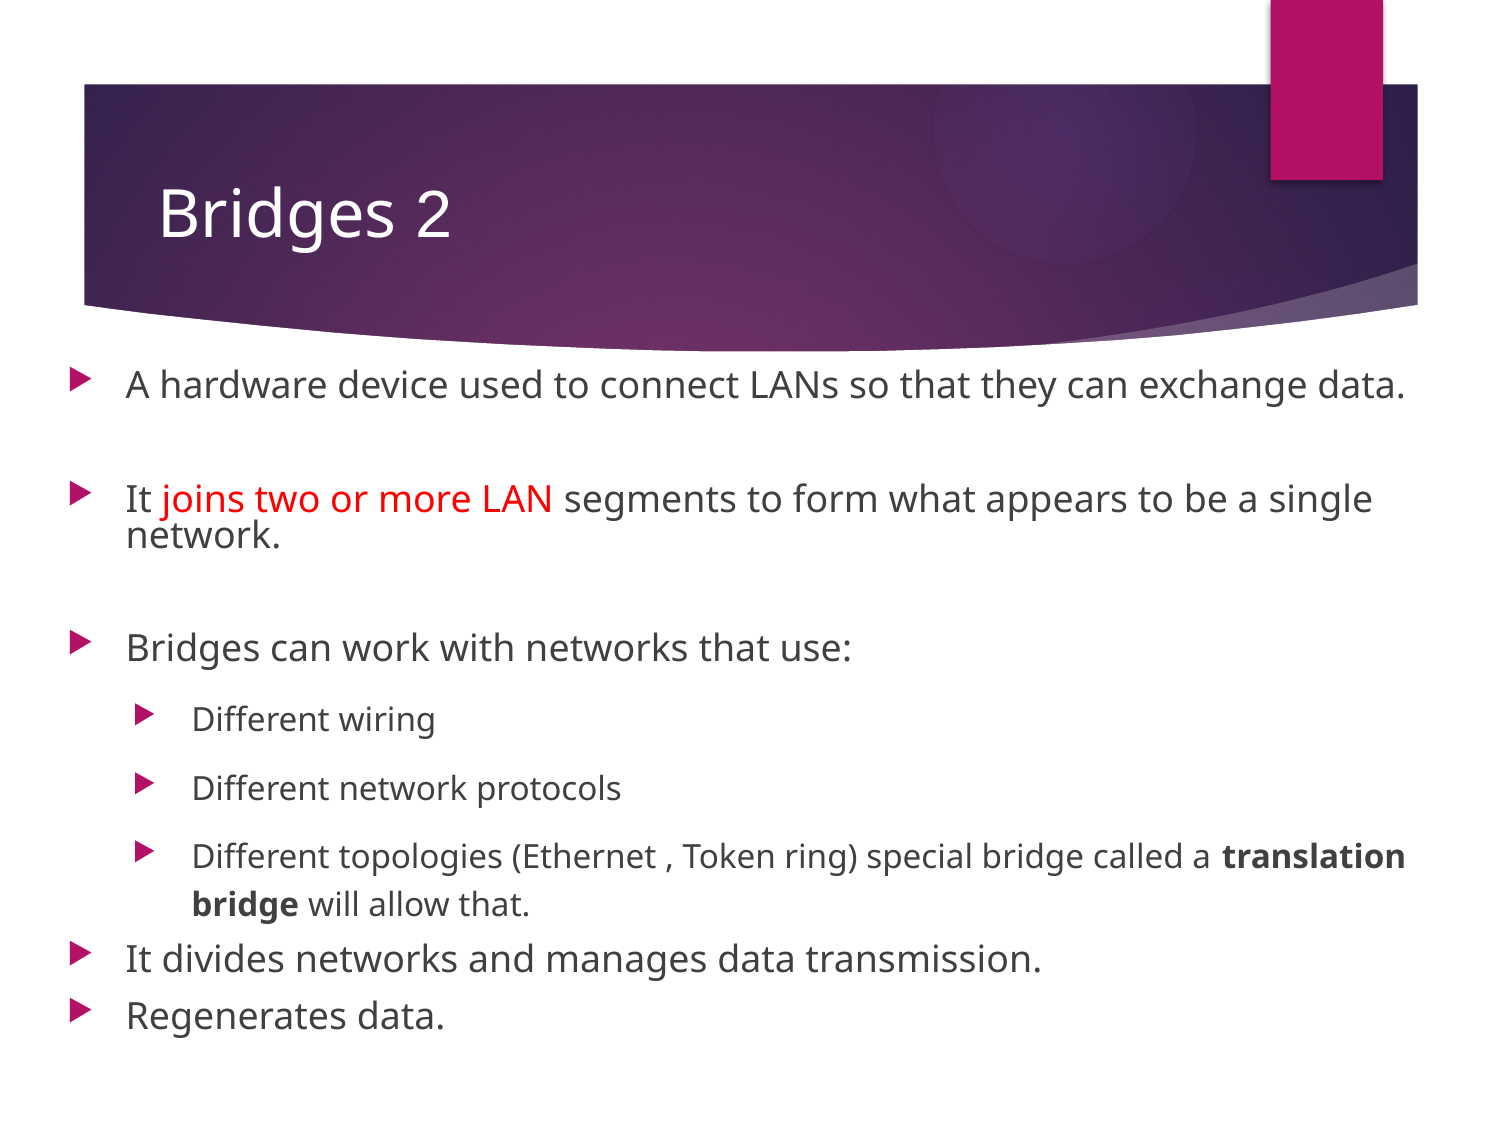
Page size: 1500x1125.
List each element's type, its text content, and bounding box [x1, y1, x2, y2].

list A hardware device used to connect LANs so that they can exchange data. It joins two or more LAN segments to form what appears to be a single network. Bridges can work with networks that use: Different wiring Different network protocols Different topologies (Ethernet , Token ring) special bridge called a translation bridge will allow that. It divides networks and manages data transmission. Regenerates data. [37, 362, 1450, 1030]
title 2 Bridges [142, 152, 1183, 269]
